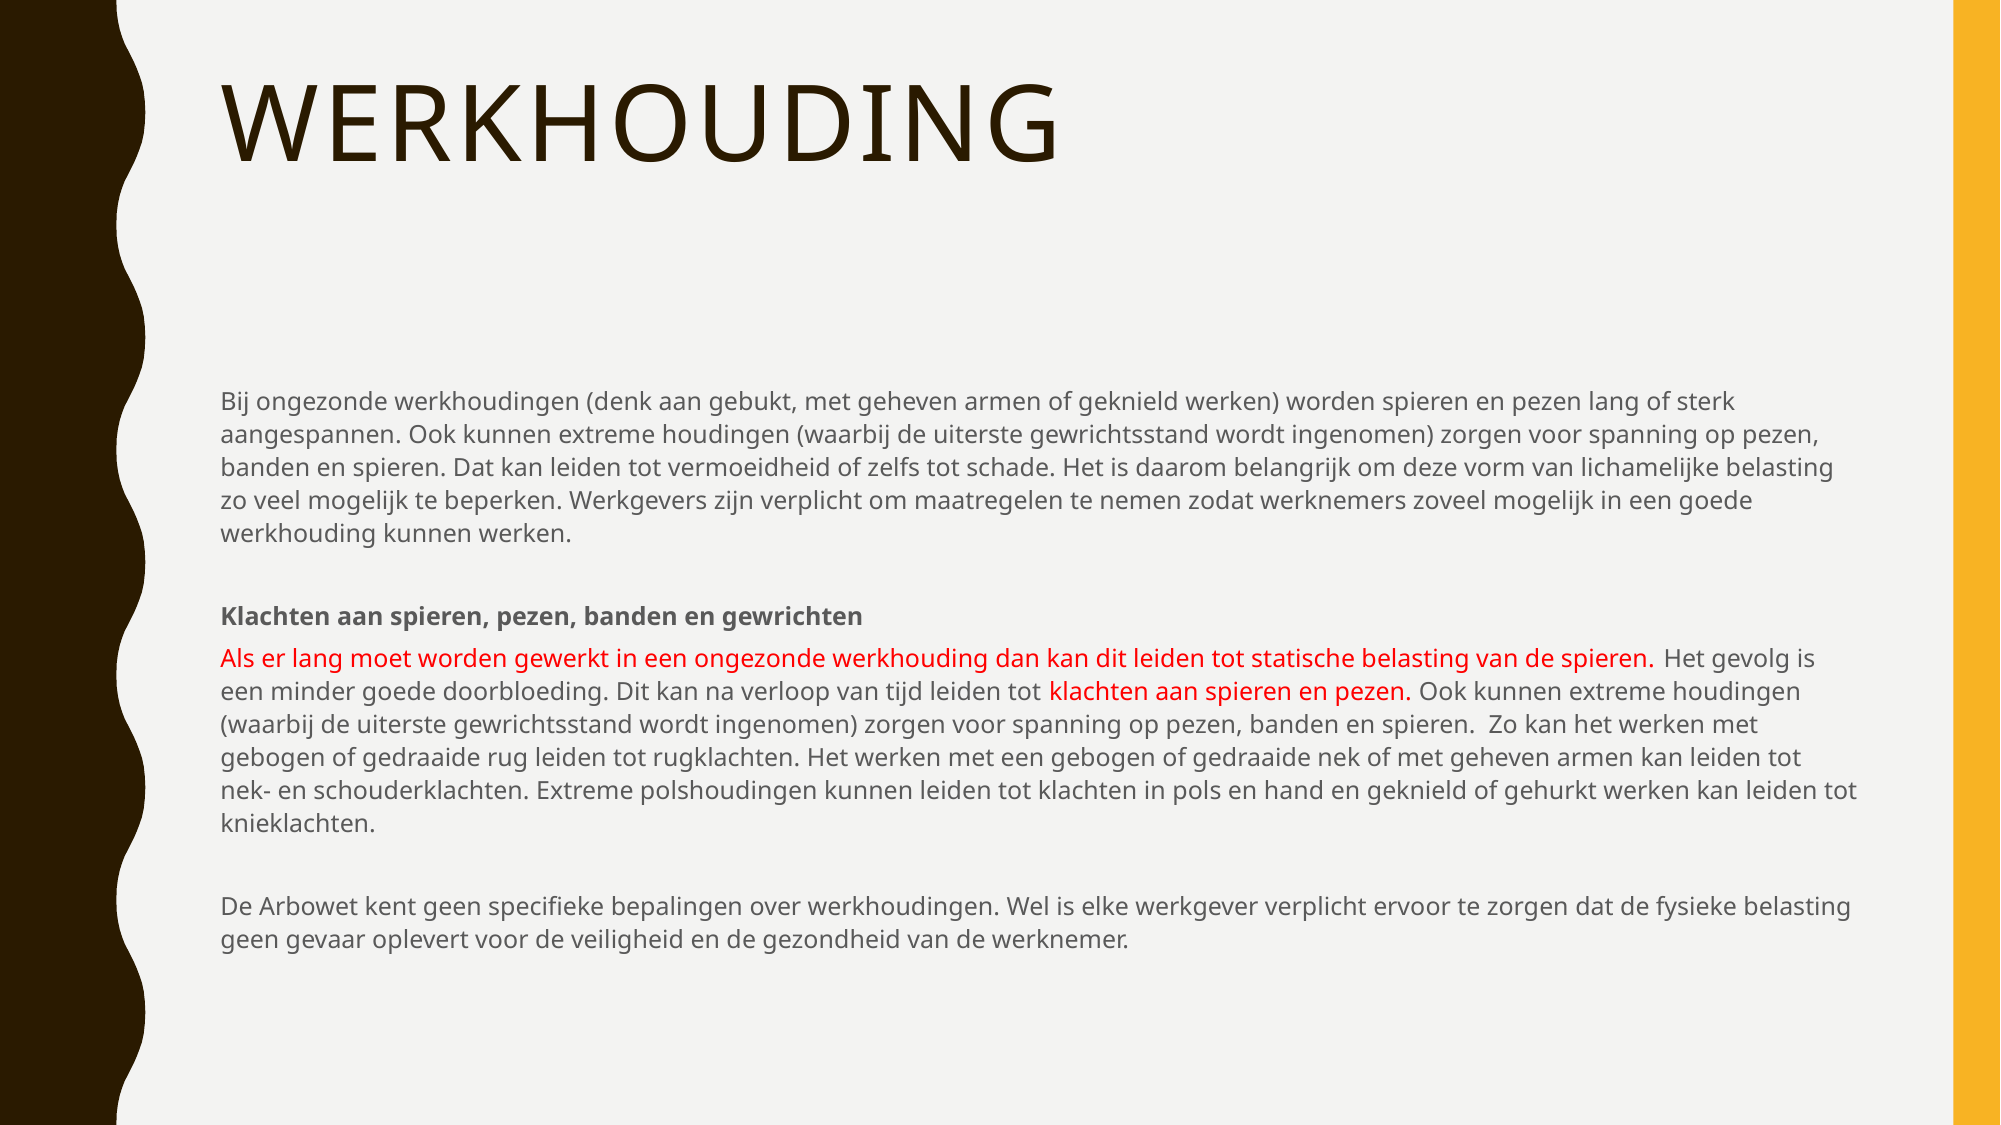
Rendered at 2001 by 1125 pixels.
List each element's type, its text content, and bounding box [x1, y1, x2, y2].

title Werkhouding [205, 62, 1875, 308]
list Bij ongezonde werkhoudingen (denk aan gebukt, met geheven armen of geknield werken) worden spieren en pezen lang of sterk aangespannen. Ook kunnen extreme houdingen (waarbij de uiterste gewrichtsstand wordt ingenomen) zorgen voor spanning op pezen, banden en spieren. Dat kan leiden tot vermoeidheid of zelfs tot schade. Het is daarom belangrijk om deze vorm van lichamelijke belasting zo veel mogelijk te beperken. Werkgevers zijn verplicht om maatregelen te nemen zodat werknemers zoveel mogelijk in een goede werkhouding kunnen werken. Klachten aan spieren, pezen, banden en gewrichten Als er lang moet worden gewerkt in een ongezonde werkhouding dan kan dit leiden tot statische belasting van de spieren. Het gevolg is een minder goede doorbloeding. Dit kan na verloop van tijd leiden tot klachten aan spieren en pezen. Ook kunnen extreme houdingen (waarbij de uiterste gewrichtsstand wordt ingenomen) zorgen voor spanning op pezen, banden en spieren. Zo kan het werken met gebogen of gedraaide rug leiden tot rugklachten. Het werken met een gebogen of gedraaide nek of met geheven armen kan leiden tot nek- en schouderklachten. Extreme polshoudingen kunnen leiden tot klachten in pols en hand en geknield of gehurkt werken kan leiden tot knieklachten. De Arbowet kent geen specifieke bepalingen over werkhoudingen. Wel is elke werkgever verplicht ervoor te zorgen dat de fysieke belasting geen gevaar oplevert voor de veiligheid en de gezondheid van de werknemer. [205, 375, 1875, 965]
